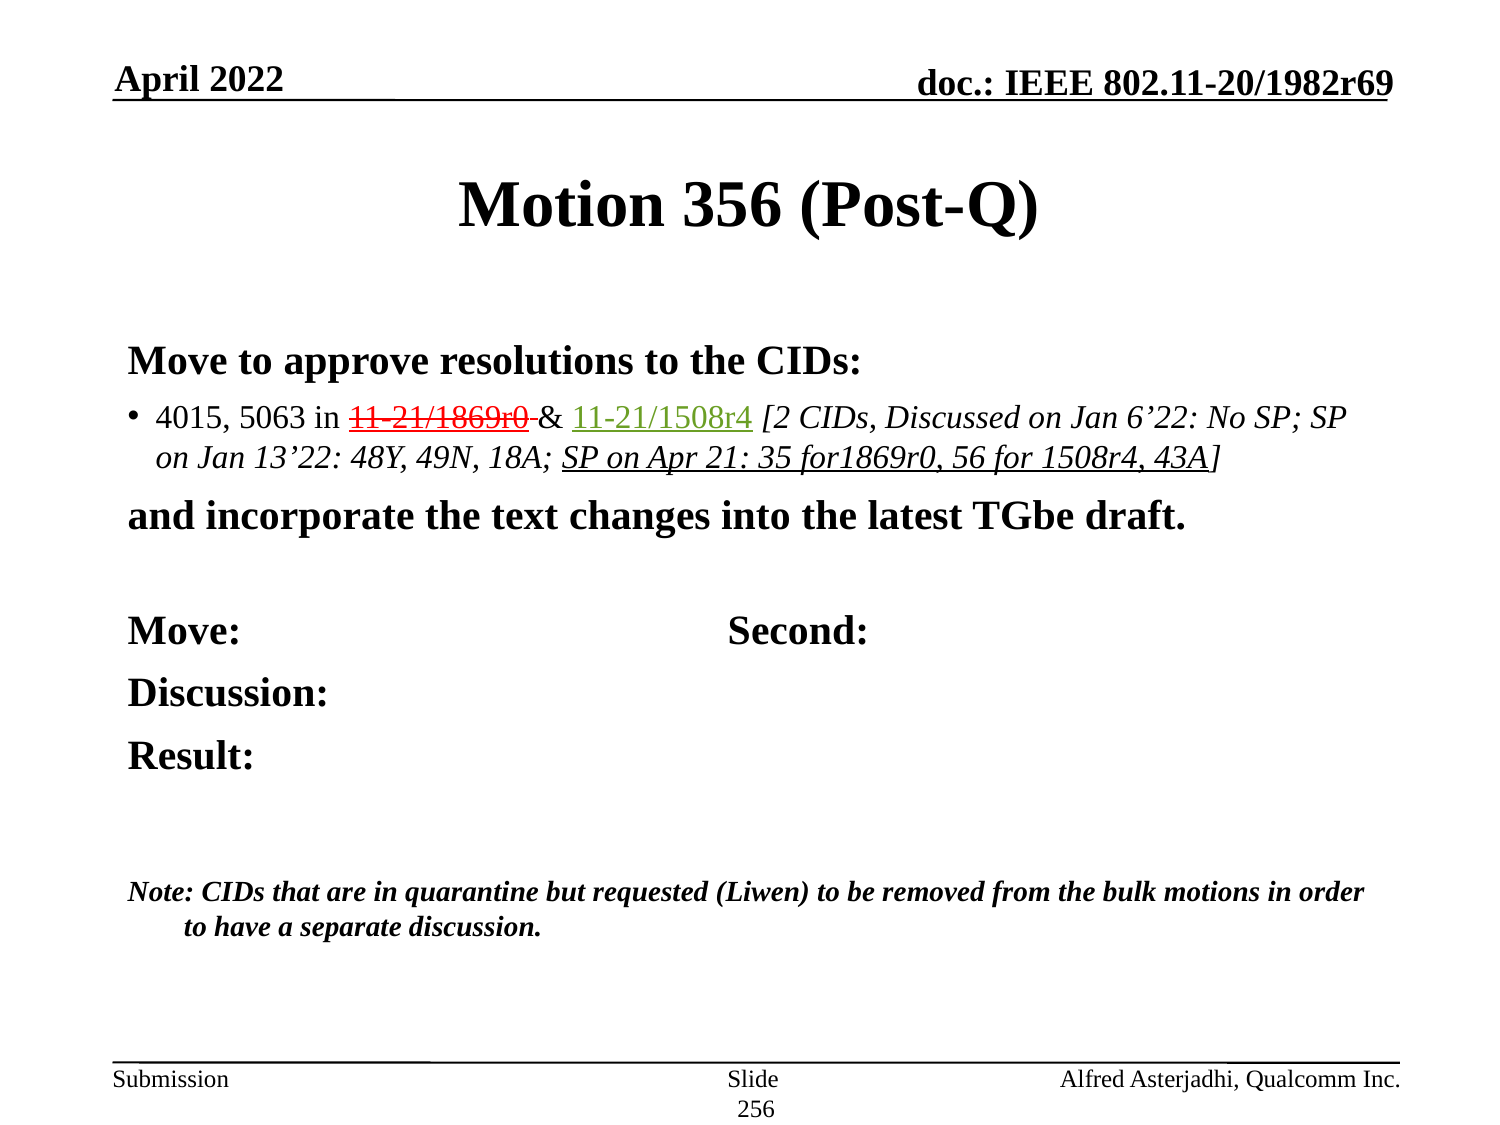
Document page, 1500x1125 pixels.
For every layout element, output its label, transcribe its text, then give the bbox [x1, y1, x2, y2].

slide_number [114, 54, 423, 100]
slide_number Slide 256 [712, 1061, 800, 1123]
list Move to approve resolutions to the CIDs: 4015, 5063 in 11-21/1869r0 & 11-21/1508r4 [2 CIDs, Discussed on Jan 6’22: No SP; SP on Jan 13’22: 48Y, 49N, 18A; SP on Apr 21: 35 for1869r0, 56 for 1508r4, 43A] and incorporate the text changes into the latest TGbe draft. Move: Second: Discussion: Result: Note: CIDs that are in quarantine but requested (Liwen) to be removed from the bulk motions in order to have a separate discussion. [112, 324, 1388, 1000]
footer Alfred Asterjadhi, Qualcomm Inc. [878, 1061, 1402, 1093]
title Motion 356 (Post-Q) [112, 112, 1388, 288]
